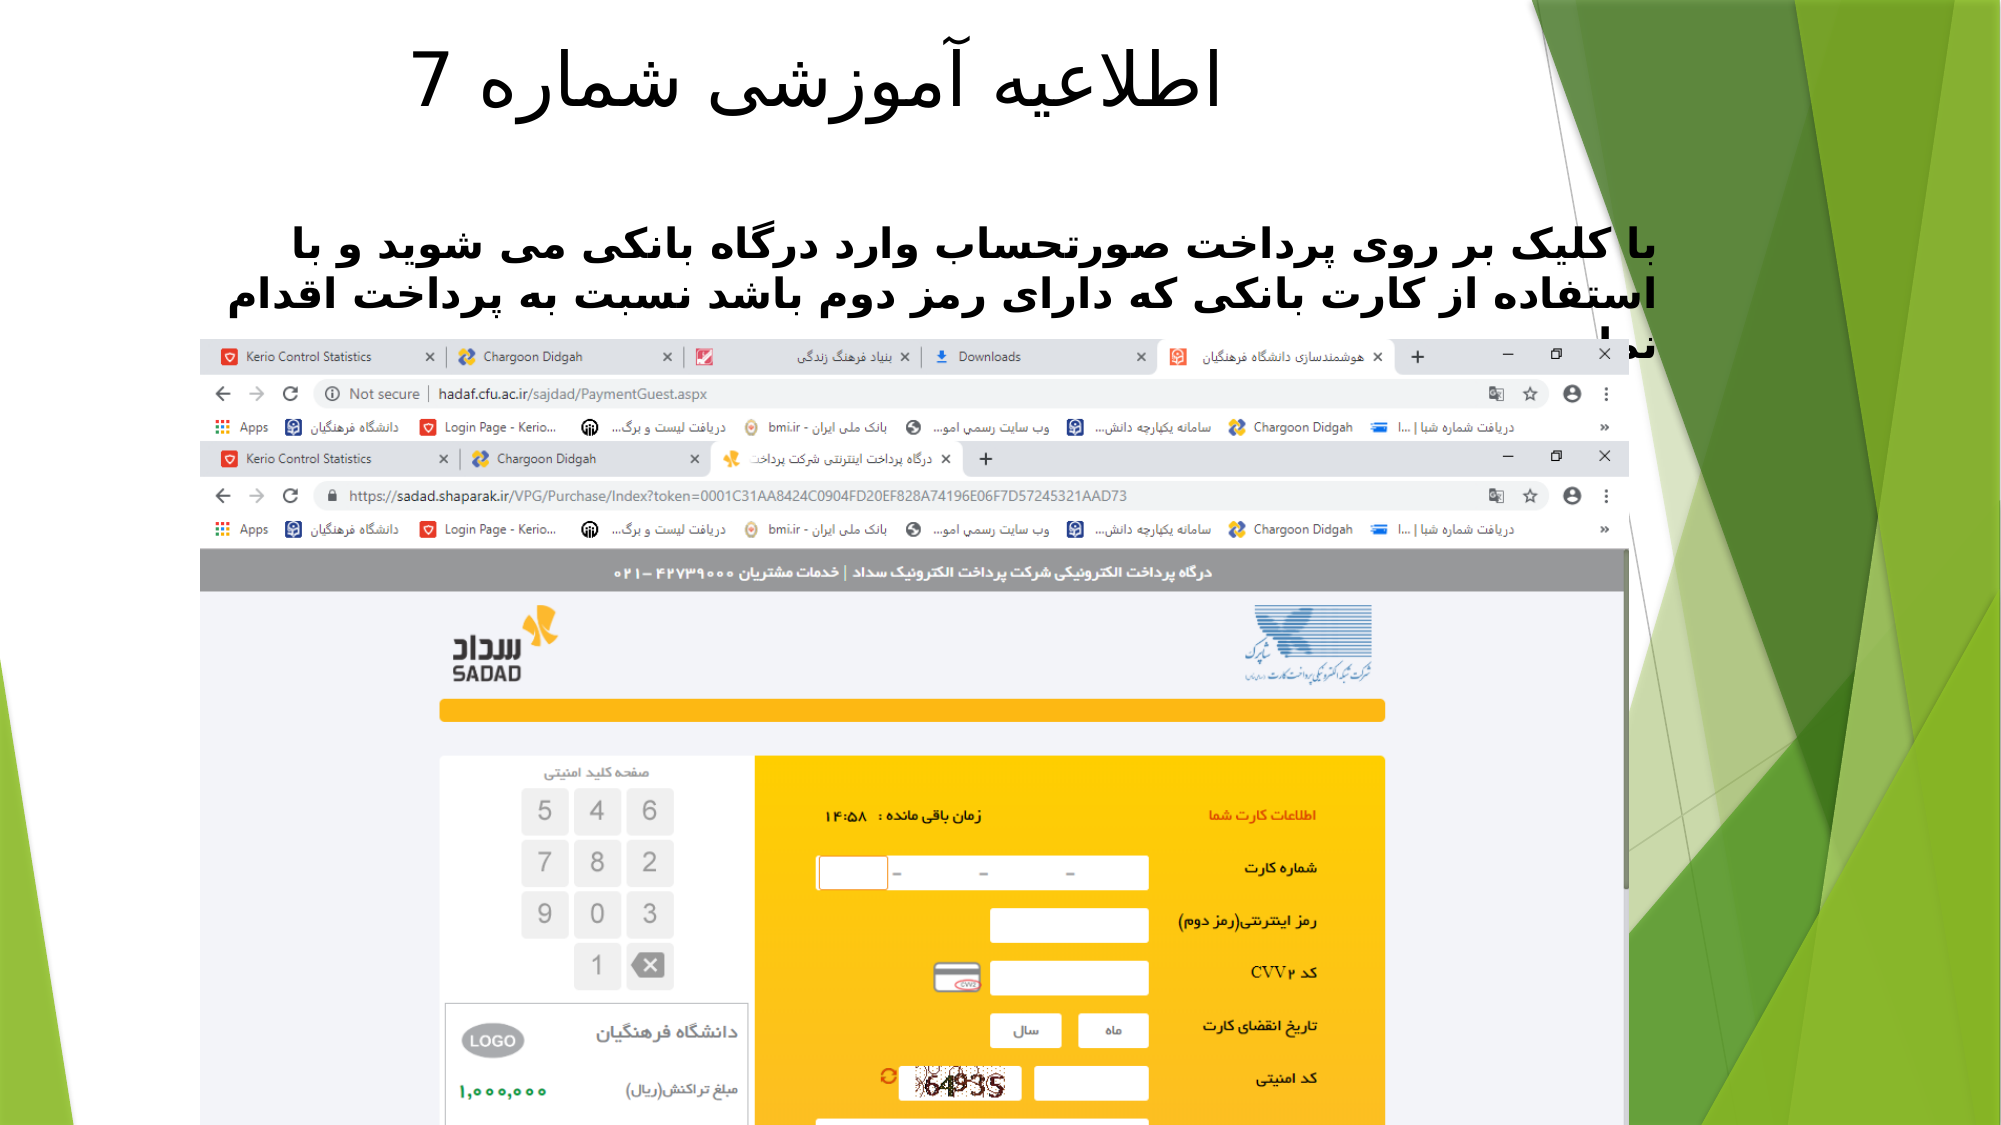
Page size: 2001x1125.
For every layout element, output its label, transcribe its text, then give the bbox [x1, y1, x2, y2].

list با کلیک بر روی پرداخت صورتحساب وارد درگاه بانکی می شوید و با استفاده از کارت بانکی که دارای رمز دوم باشد نسبت به پرداخت اقدام نمایید [111, 209, 1674, 1061]
picture [199, 338, 1630, 1125]
title اطلاعیه آموزشی شماره 7 [111, 23, 1522, 176]
